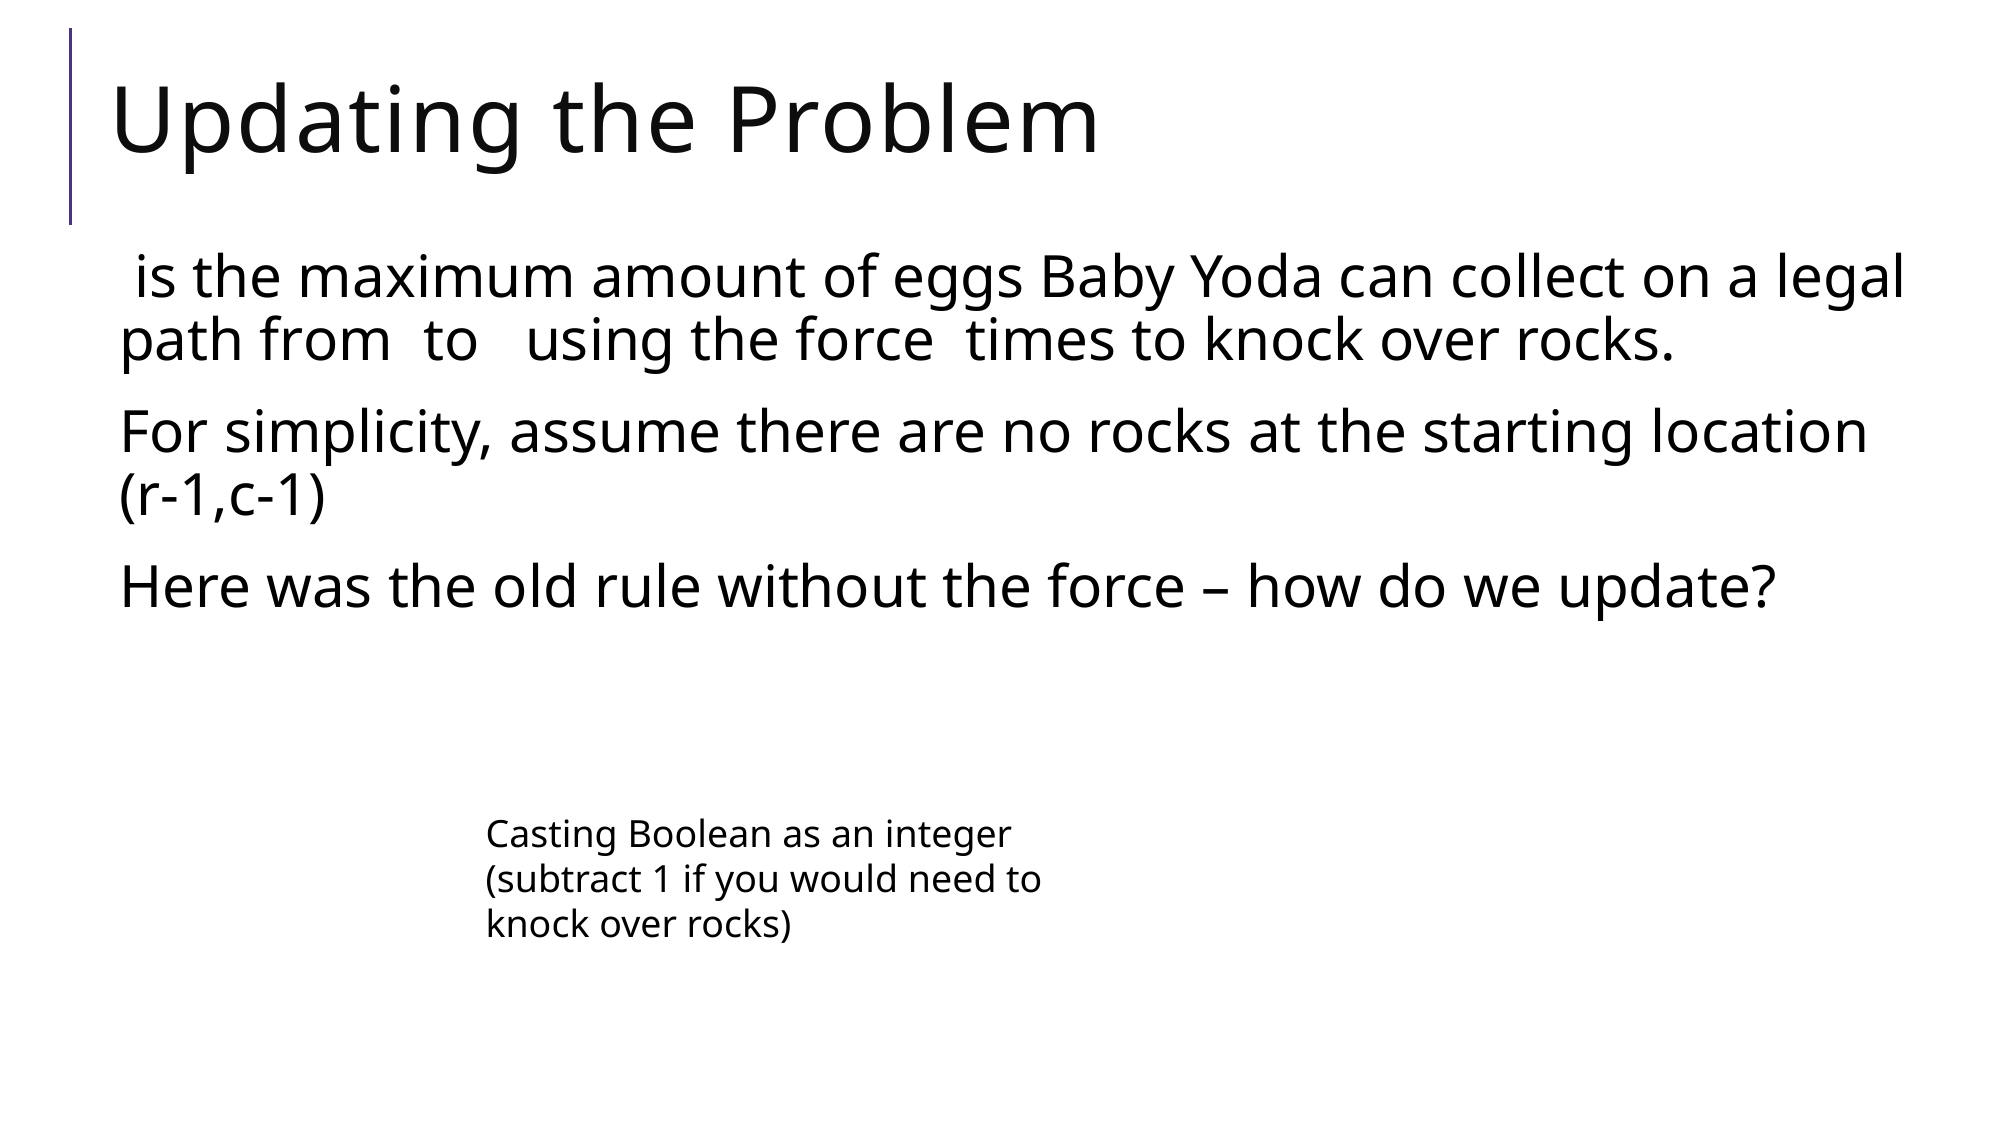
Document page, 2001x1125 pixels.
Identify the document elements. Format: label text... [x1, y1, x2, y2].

text_box Casting Boolean as an integer (subtract 1 if you would need to knock over rocks) [470, 802, 1059, 953]
title Updating the Problem [94, 43, 1930, 210]
